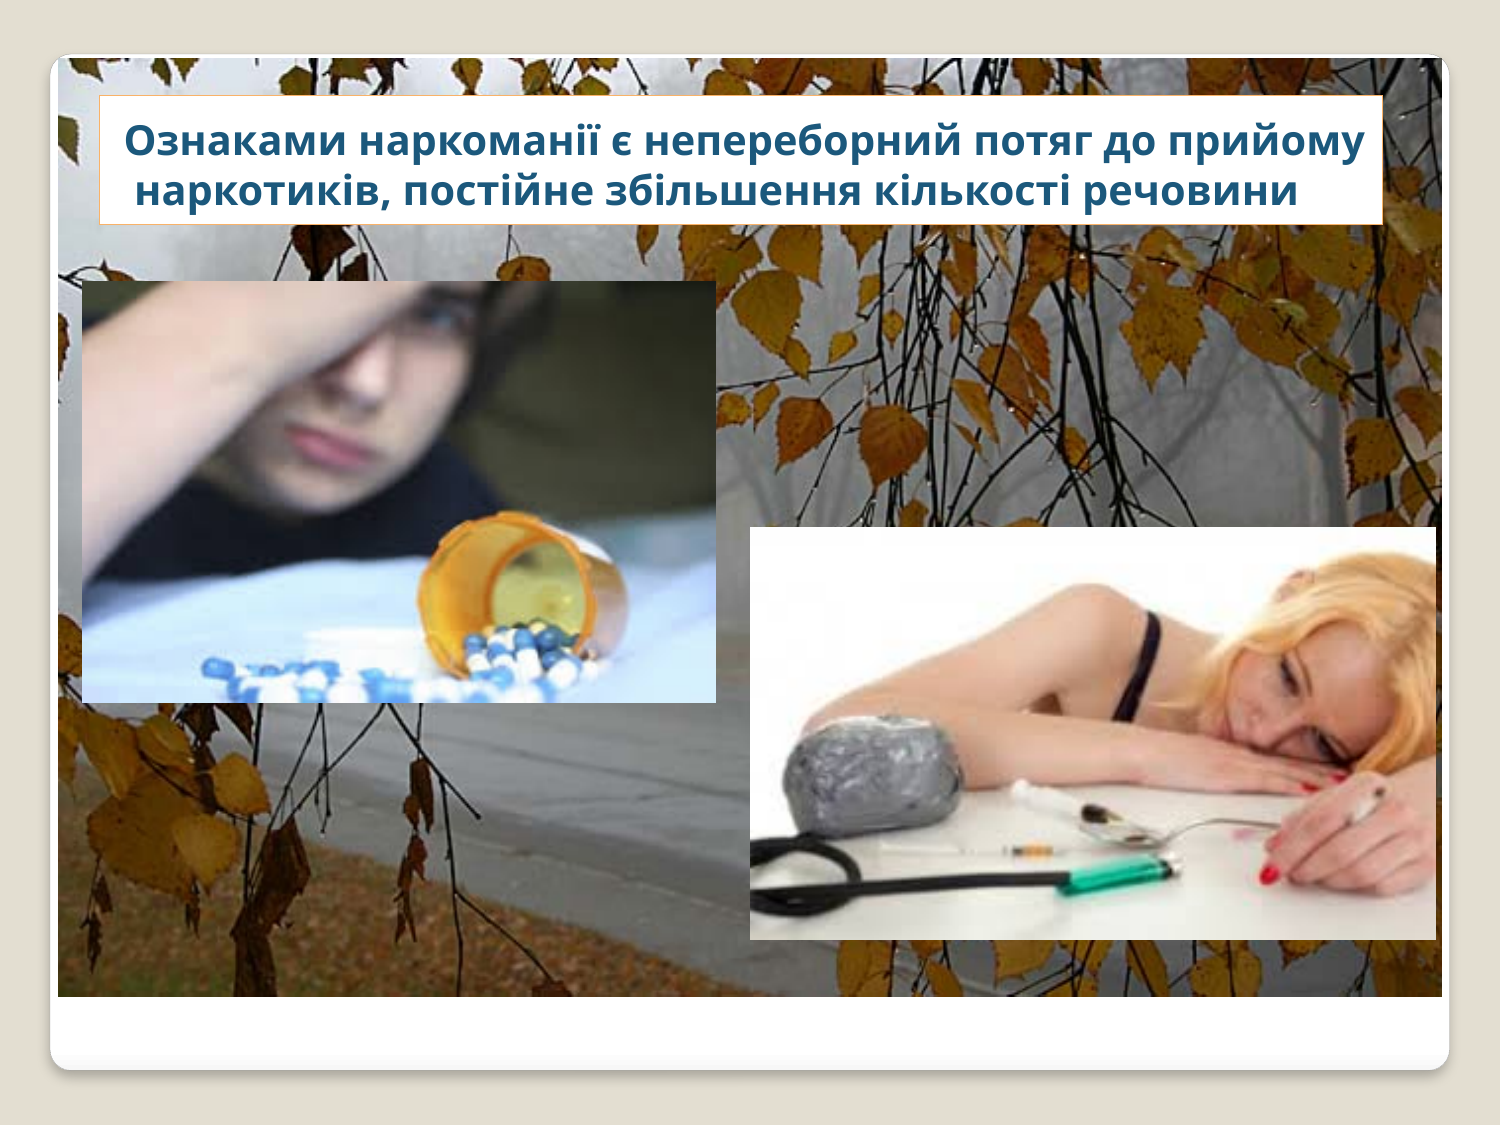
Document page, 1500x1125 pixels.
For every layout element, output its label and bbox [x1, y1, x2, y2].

list [58, 58, 1442, 997]
picture [749, 527, 1436, 941]
list [81, 280, 717, 704]
